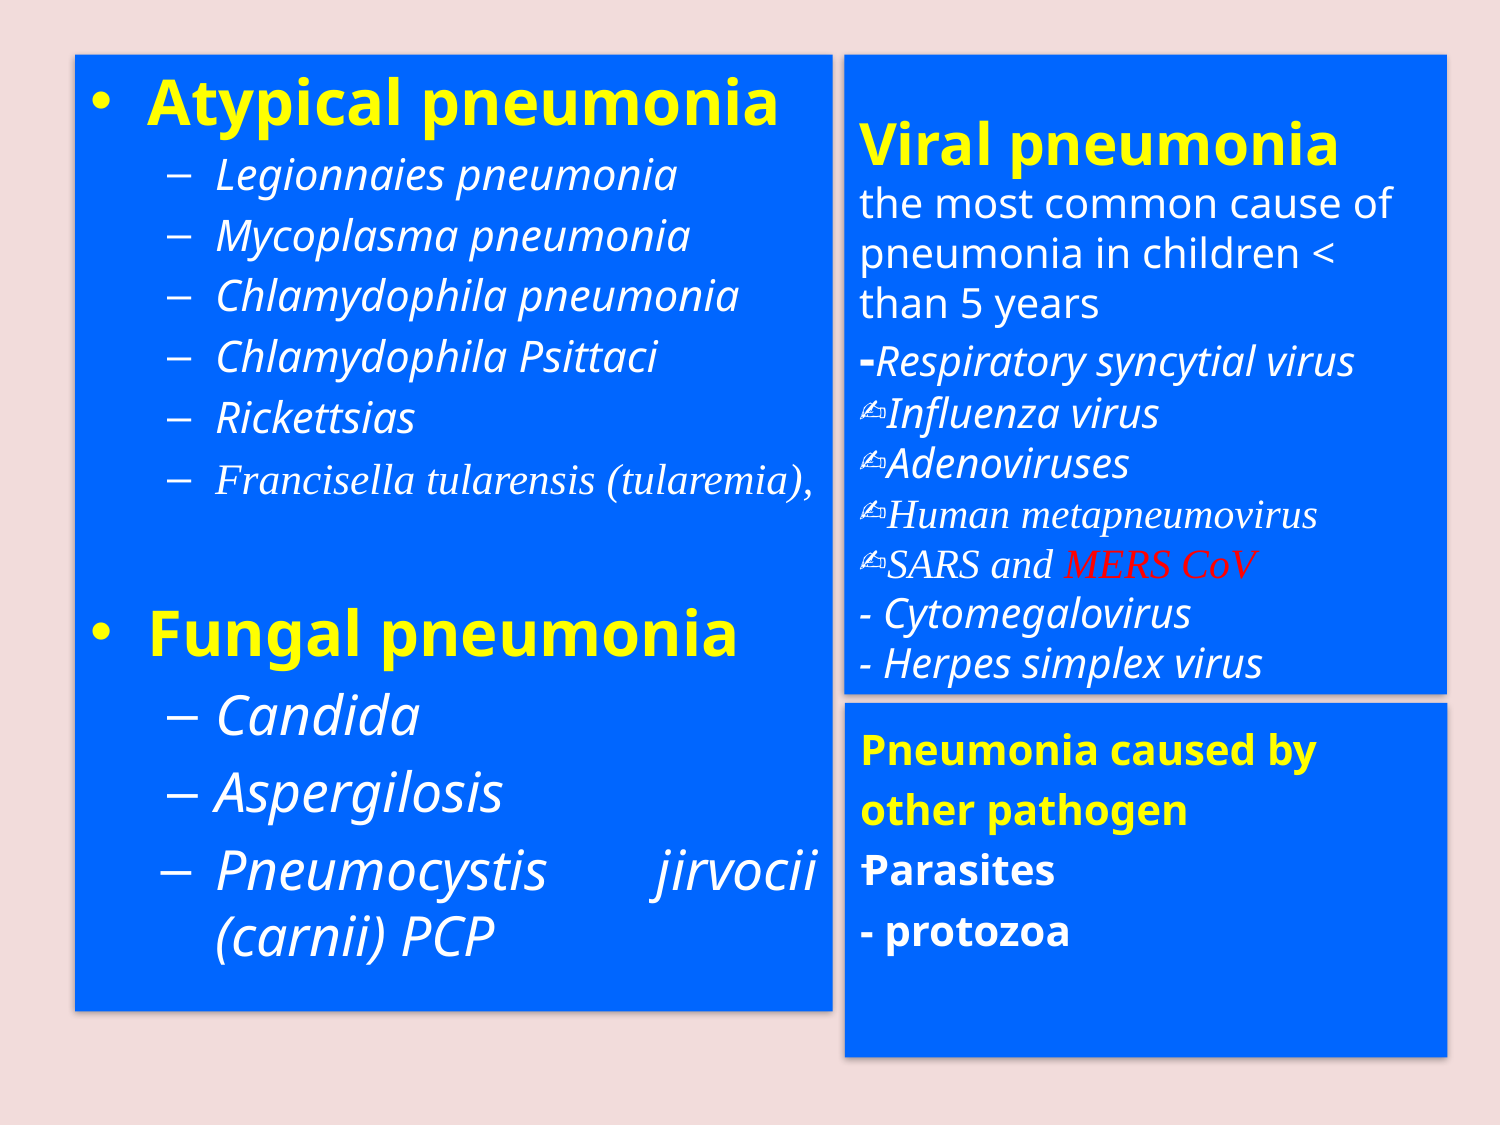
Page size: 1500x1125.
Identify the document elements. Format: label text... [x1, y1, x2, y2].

text_box Pneumonia caused by other pathogen Parasites - protozoa [844, 702, 1448, 1058]
list Atypical pneumonia Legionnaies pneumonia Mycoplasma pneumonia Chlamydophila pneumonia Chlamydophila Psittaci Rickettsias Francisella tularensis (tularemia), Fungal pneumonia Candida Aspergilosis Pneumocystis jirvocii (carnii) PCP [75, 54, 833, 1012]
text_box Viral pneumonia the most common cause of pneumonia in children < than 5 years -Respiratory syncytial virus Influenza virus Adenoviruses Human metapneumovirus SARS and MERS CoV - Cytomegalovirus - Herpes simplex virus [844, 54, 1447, 695]
